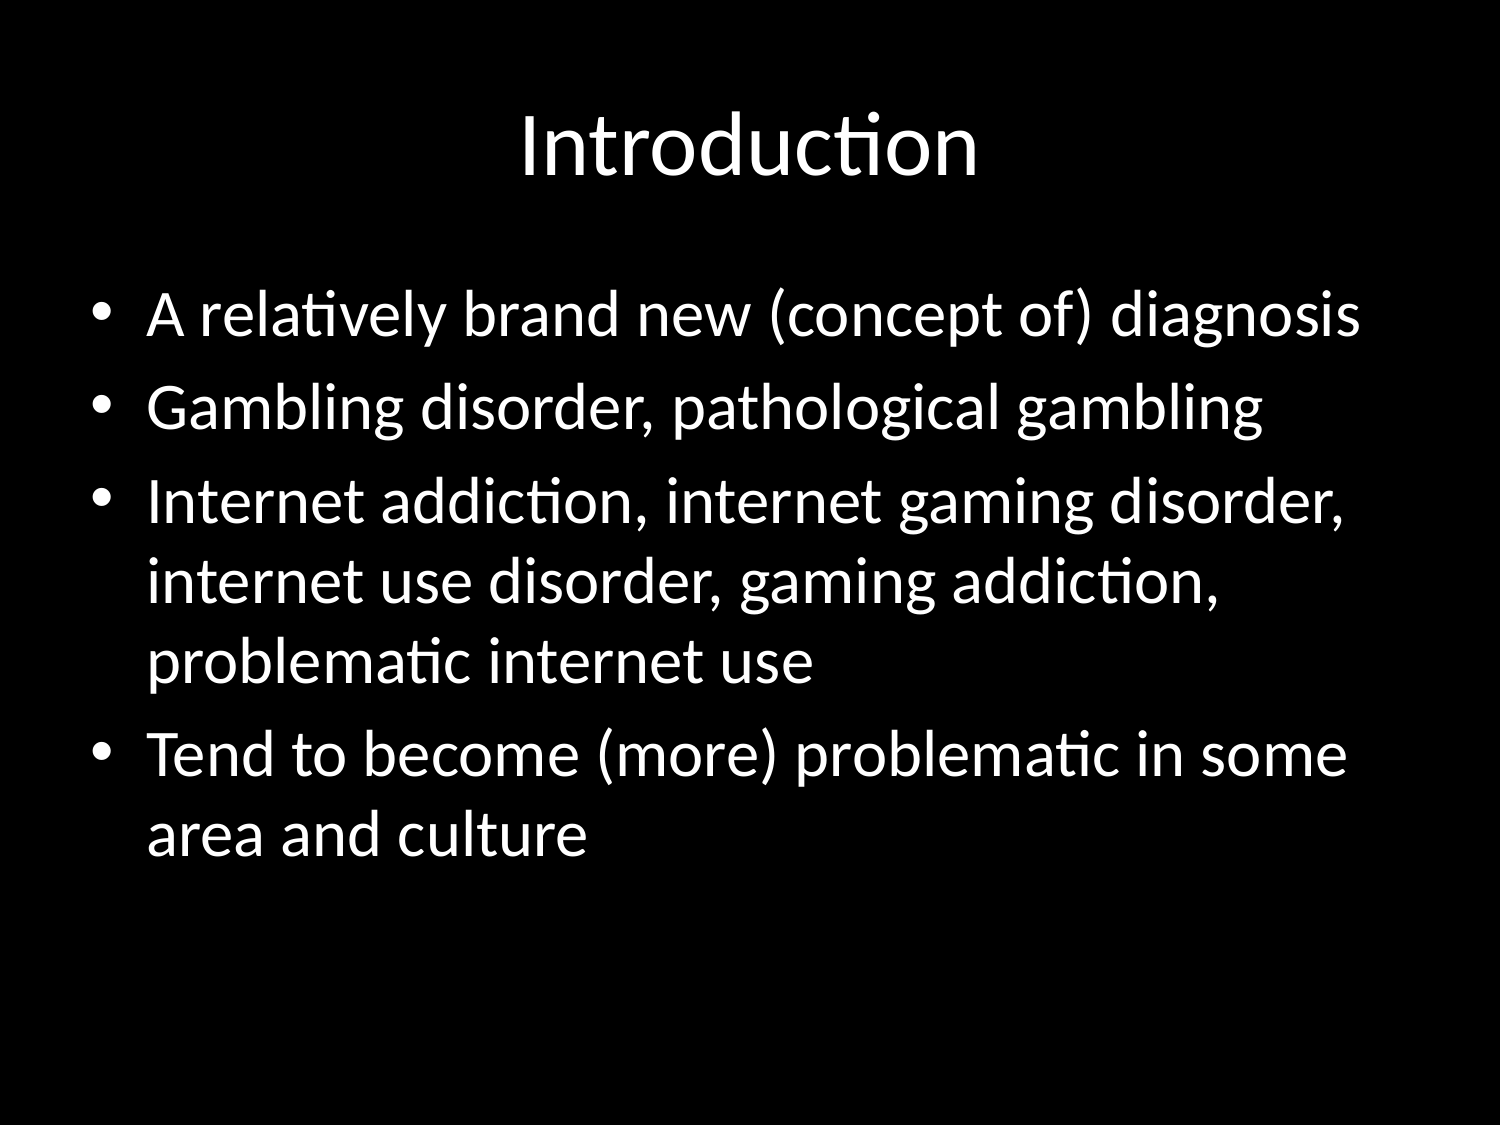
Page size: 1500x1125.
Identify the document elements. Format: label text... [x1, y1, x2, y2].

title Introduction [75, 45, 1425, 233]
list A relatively brand new (concept of) diagnosis Gambling disorder, pathological gambling Internet addiction, internet gaming disorder, internet use disorder, gaming addiction, problematic internet use Tend to become (more) problematic in some area and culture [75, 262, 1425, 1005]
